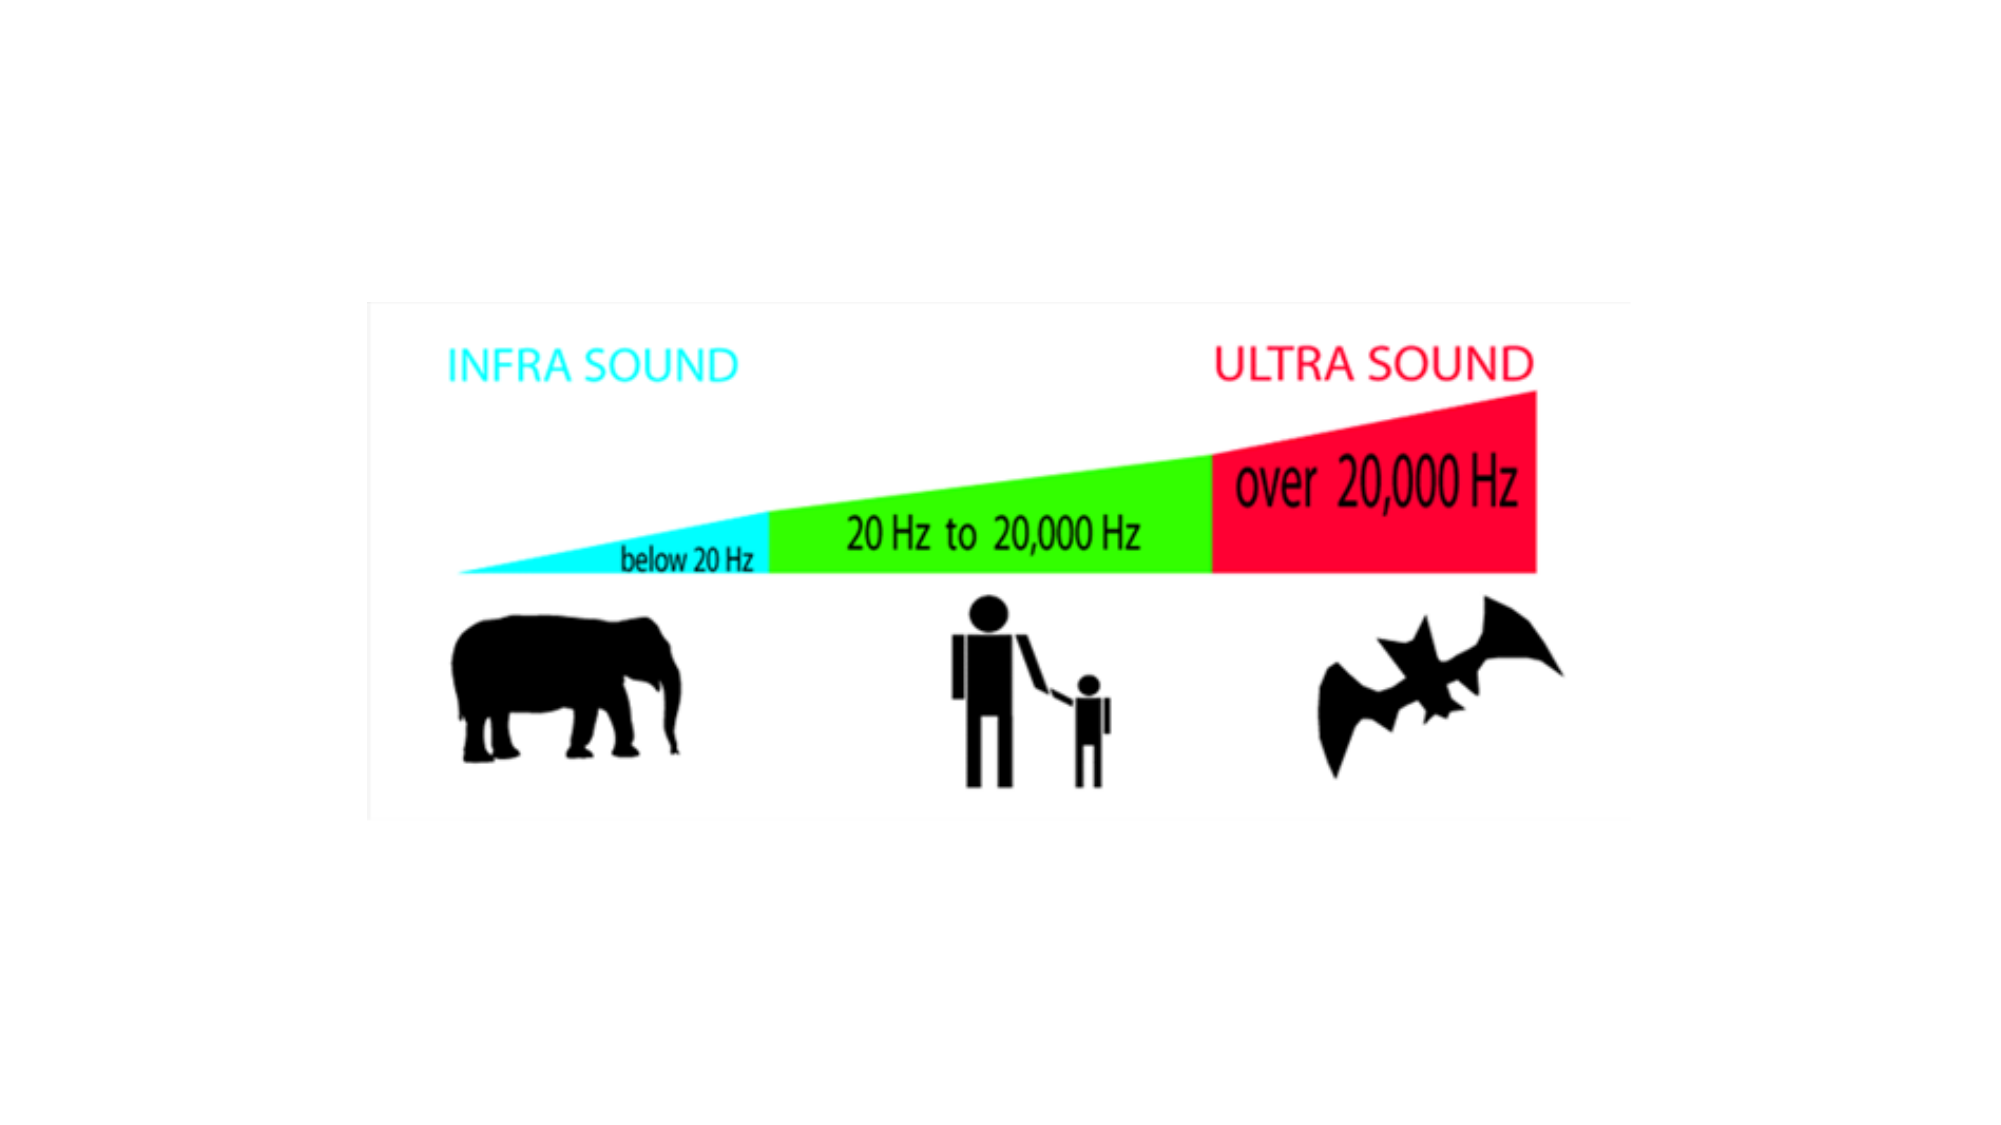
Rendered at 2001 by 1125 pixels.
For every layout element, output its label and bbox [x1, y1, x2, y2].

picture [367, 302, 1633, 823]
